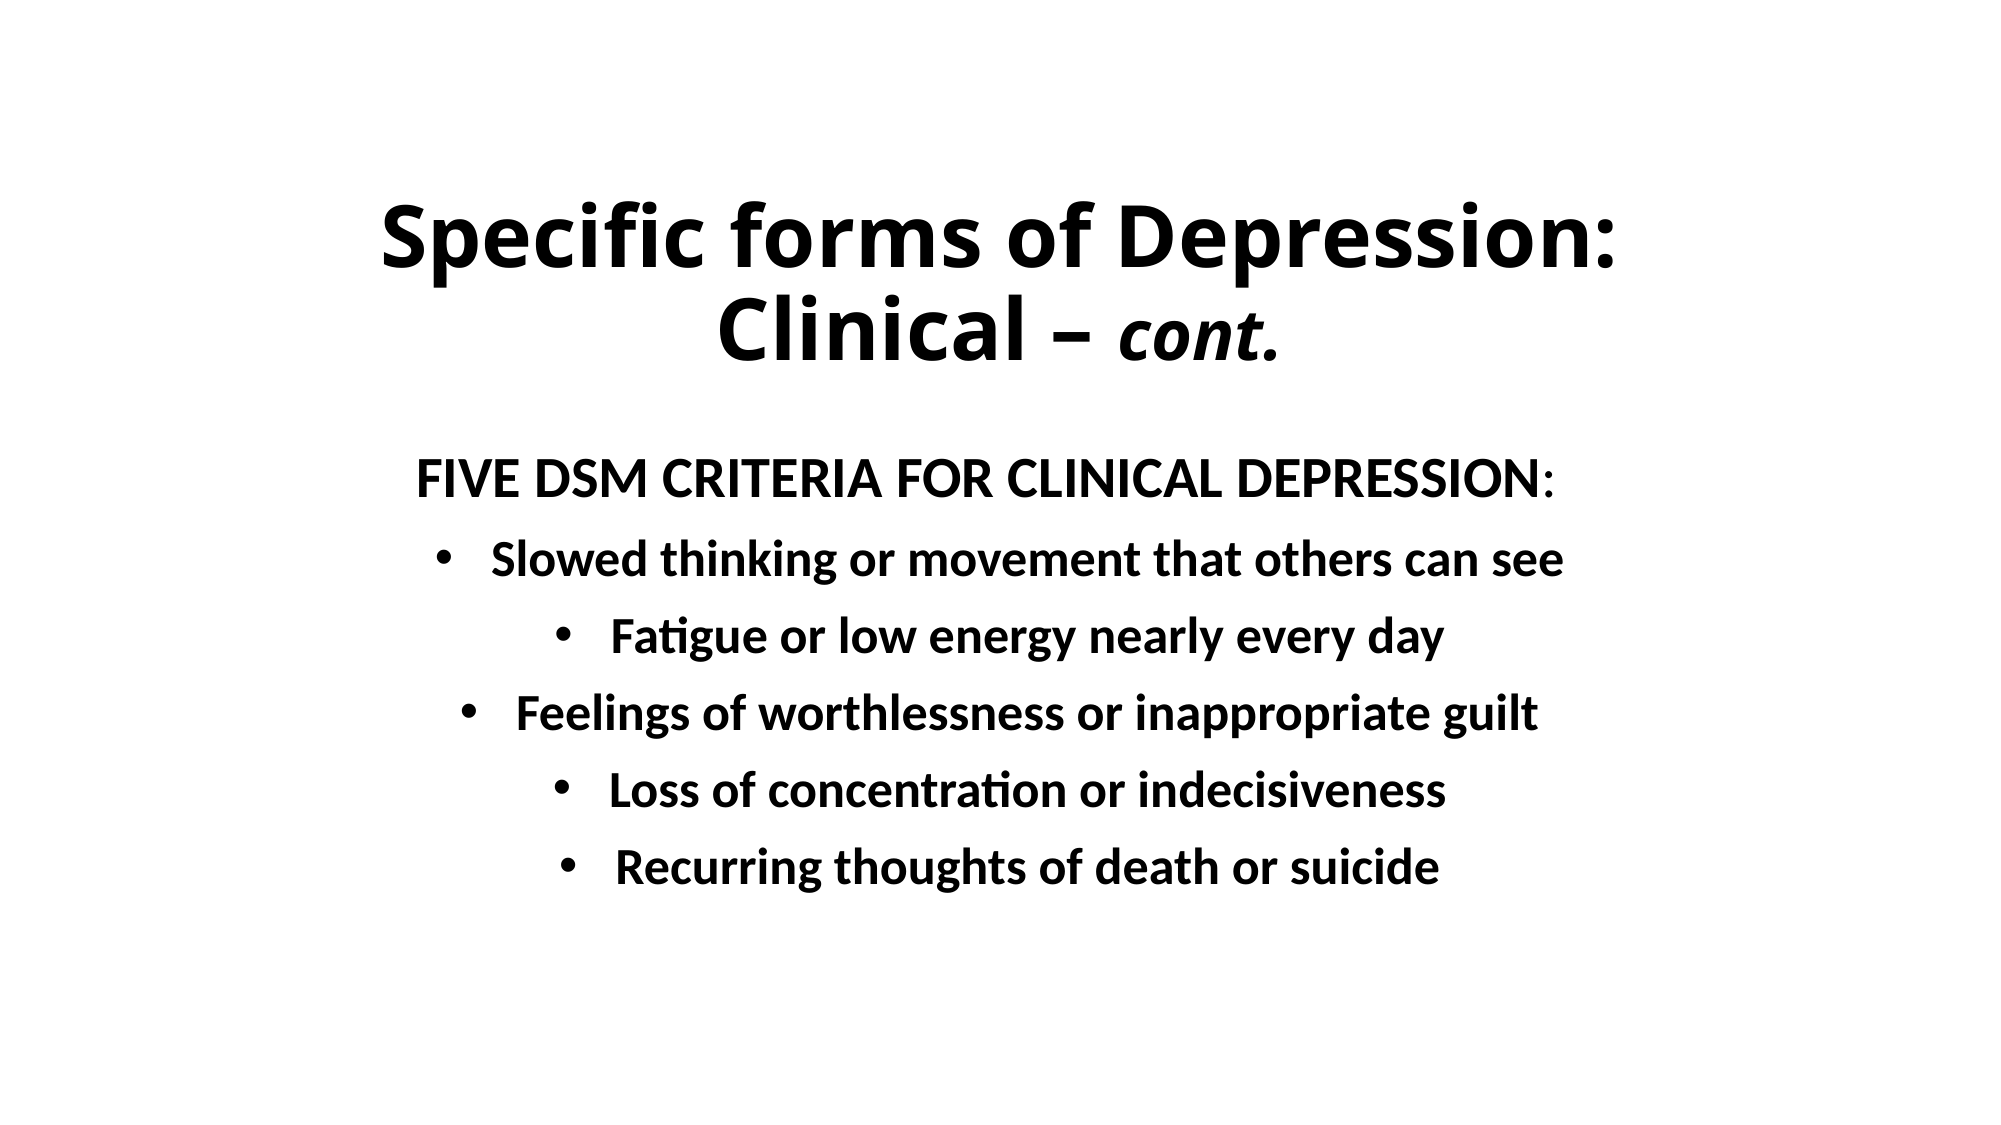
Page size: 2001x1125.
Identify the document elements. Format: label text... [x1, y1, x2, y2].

title Specific forms of Depression: Clinical – cont. [249, 184, 1750, 387]
subtitle Five DSM Criteria for Clinical depression: Slowed thinking or movement that others can see Fatigue or low energy nearly every day Feelings of worthlessness or inappropriate guilt Loss of concentration or indecisiveness Recurring thoughts of death or suicide [249, 440, 1750, 1060]
